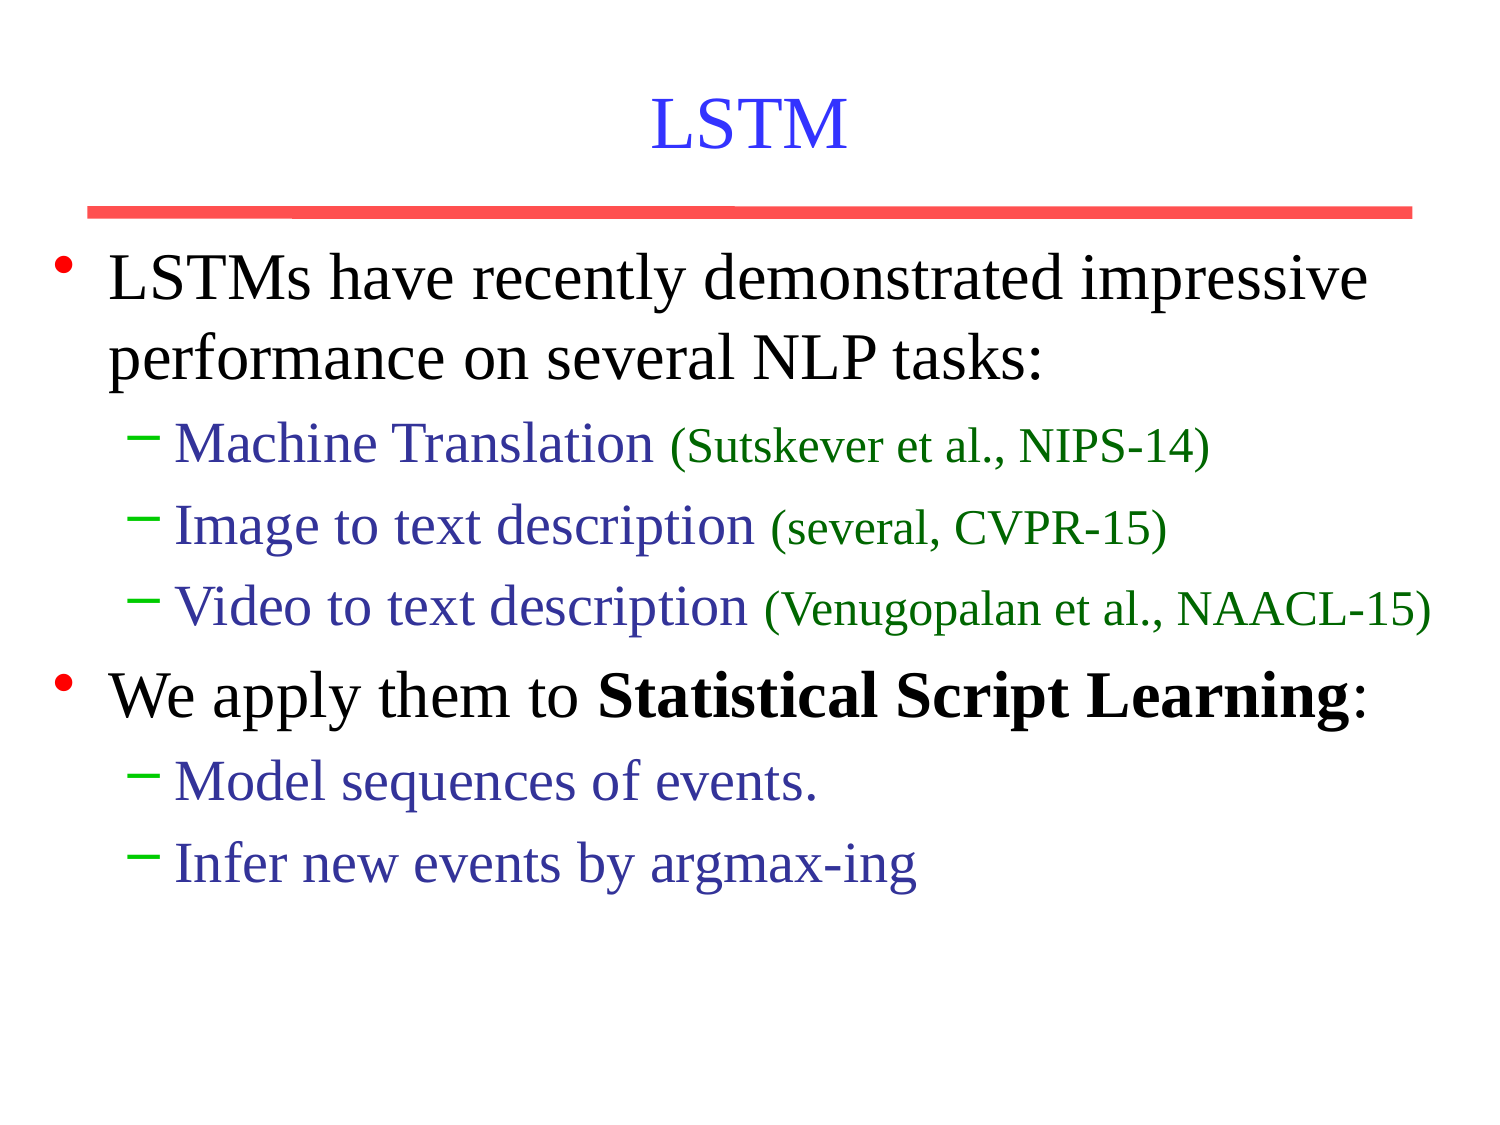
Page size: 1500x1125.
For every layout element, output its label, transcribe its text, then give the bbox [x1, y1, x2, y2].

list LSTMs have recently demonstrated impressive performance on several NLP tasks: Machine Translation (Sutskever et al., NIPS-14) Image to text description (several, CVPR-15) Video to text description (Venugopalan et al., NAACL-15) We apply them to Statistical Script Learning: Model sequences of events. Infer new events by argmax-ing [37, 224, 1463, 995]
title LSTM [112, 37, 1388, 201]
